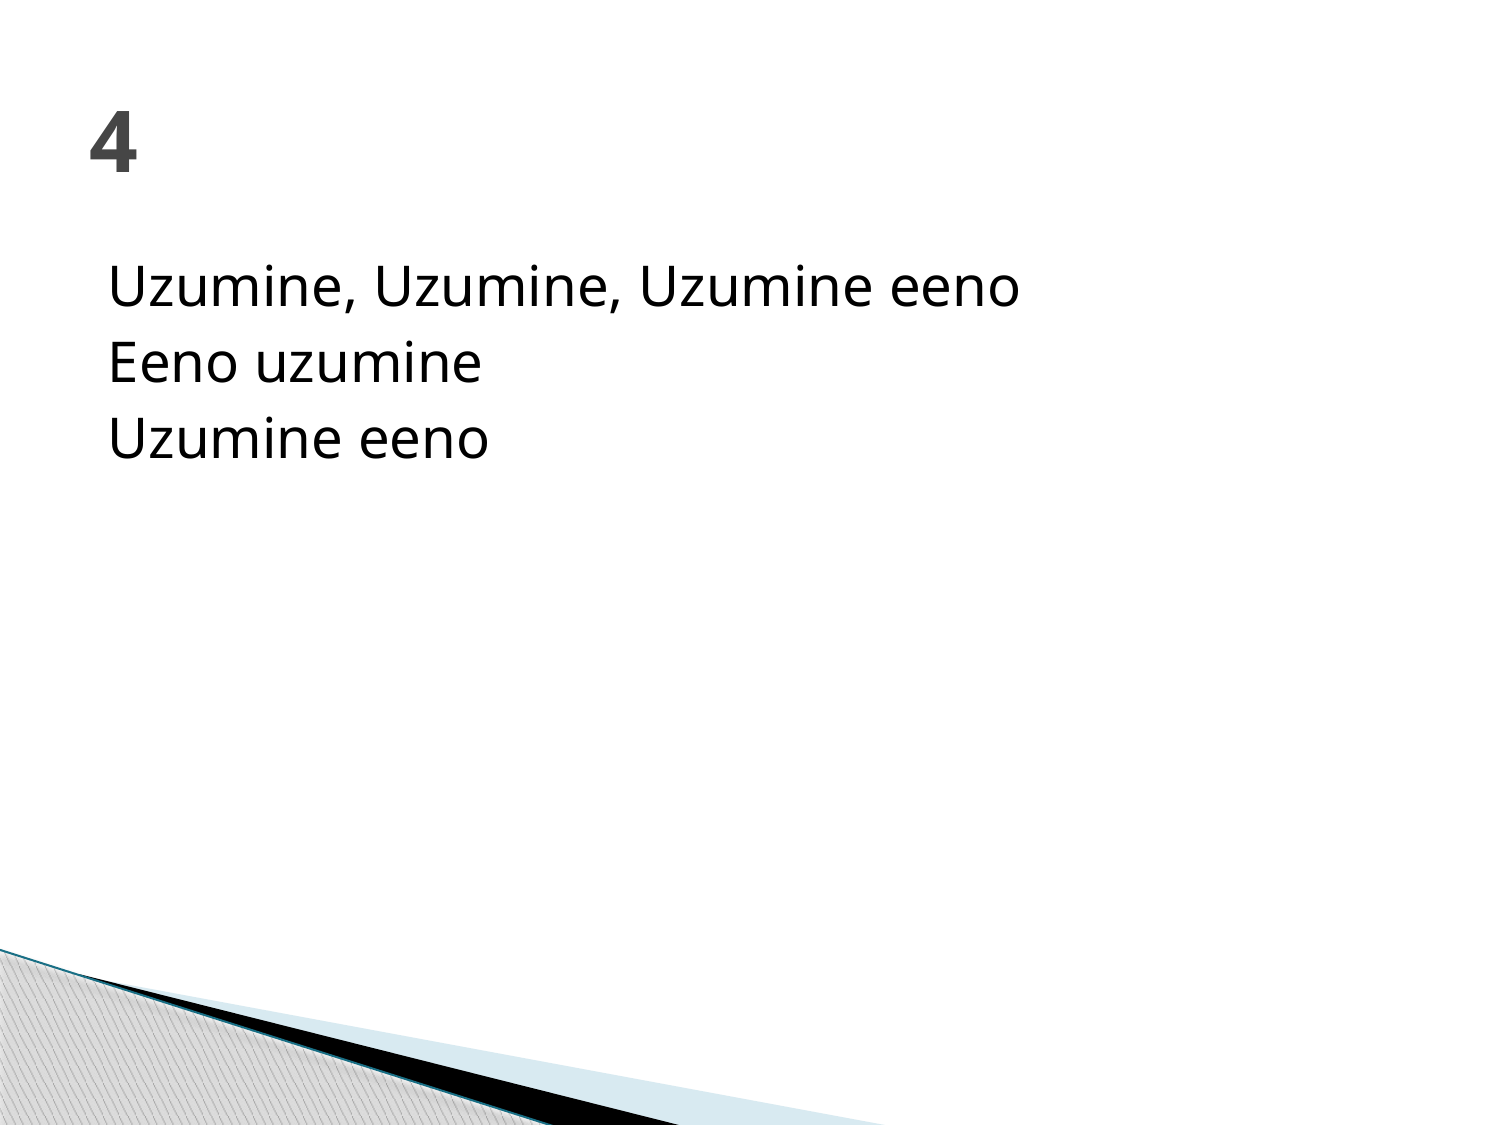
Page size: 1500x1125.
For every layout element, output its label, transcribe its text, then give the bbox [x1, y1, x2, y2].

title 4 [75, 45, 1425, 233]
list Uzumine, Uzumine, Uzumine eeno Eeno uzumine Uzumine eeno [75, 243, 1425, 986]
